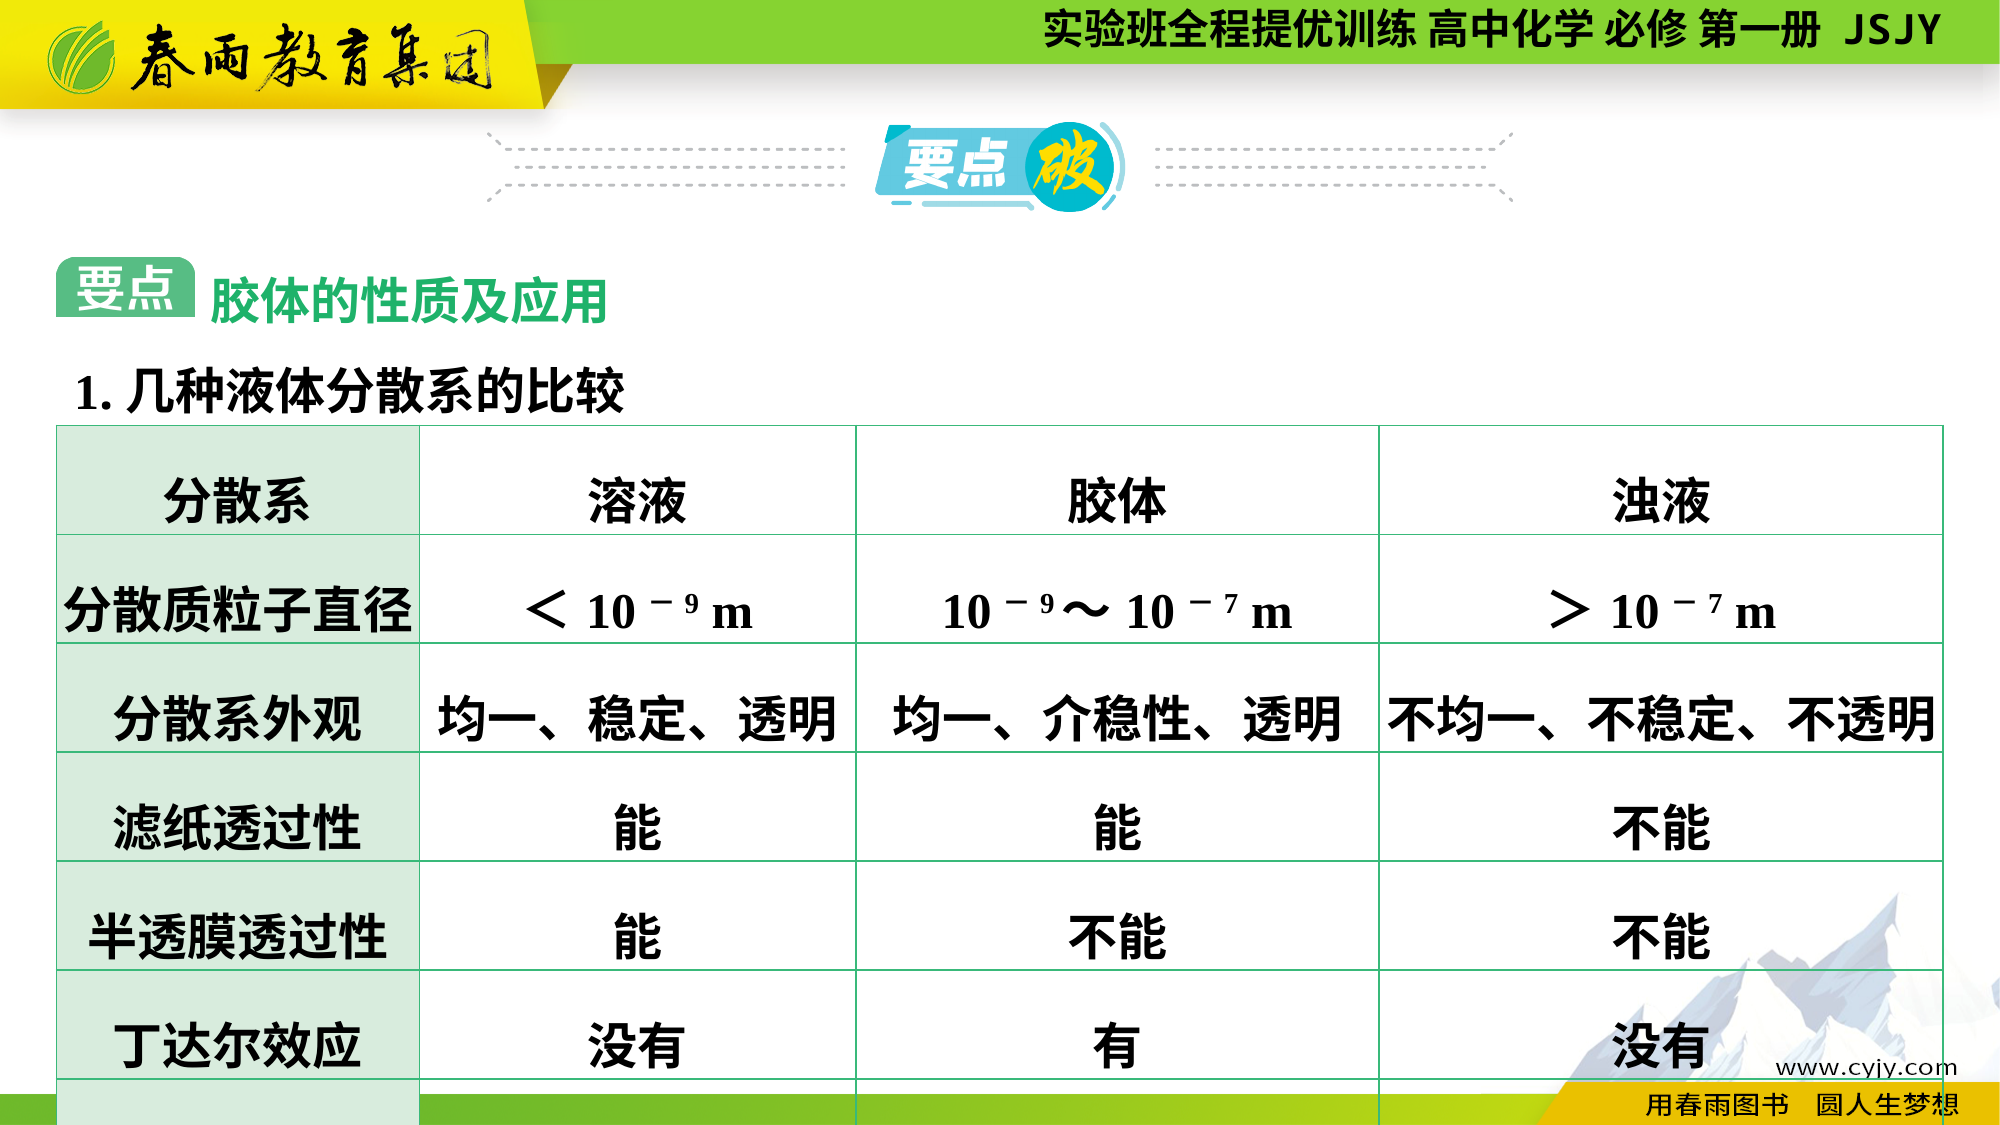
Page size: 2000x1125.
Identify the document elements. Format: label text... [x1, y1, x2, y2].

table_cell 能 [420, 862, 855, 969]
list 胶体的性质及应用 1.几种液体分散系的比较 [59, 232, 1944, 425]
table_cell 有 [857, 971, 1378, 1078]
table_cell 滤纸透过性 [57, 753, 419, 860]
table_cell 不均一、不稳定、不透明 [1380, 644, 1942, 751]
table_cell 分散质粒子直径 [57, 535, 419, 642]
table_cell 能 [857, 753, 1378, 860]
table_cell Fe(OH)3胶体 [857, 1080, 1378, 1125]
table_cell 没有 [420, 971, 855, 1078]
table_header 胶体 [857, 426, 1378, 534]
table_cell ＜10－9 m [420, 535, 855, 642]
table_cell 不能 [1380, 753, 1942, 860]
table_cell 没有 [1380, 971, 1942, 1078]
table_cell 10－9～10－7 m [857, 535, 1378, 642]
table_cell 半透膜透过性 [57, 862, 419, 969]
table_header 浊液 [1380, 426, 1942, 534]
table_cell 能 [420, 753, 855, 860]
table_cell 丁达尔效应 [57, 971, 419, 1078]
table_cell 食盐水 [420, 1080, 855, 1125]
table_cell ＞10－7 m [1380, 535, 1942, 642]
table_header 溶液 [420, 426, 855, 534]
table_cell 均一、稳定、透明 [420, 644, 855, 751]
table_cell 举例 [57, 1080, 419, 1125]
picture [0, 0, 2000, 1125]
table_cell 不能 [1380, 862, 1942, 969]
table_cell 泥水 [1380, 1080, 1942, 1125]
table_header 分散系 [57, 426, 419, 534]
table_cell 不能 [857, 862, 1378, 969]
table_cell 分散系外观 [57, 644, 419, 751]
table_cell 均一、介稳性、透明 [857, 644, 1378, 751]
